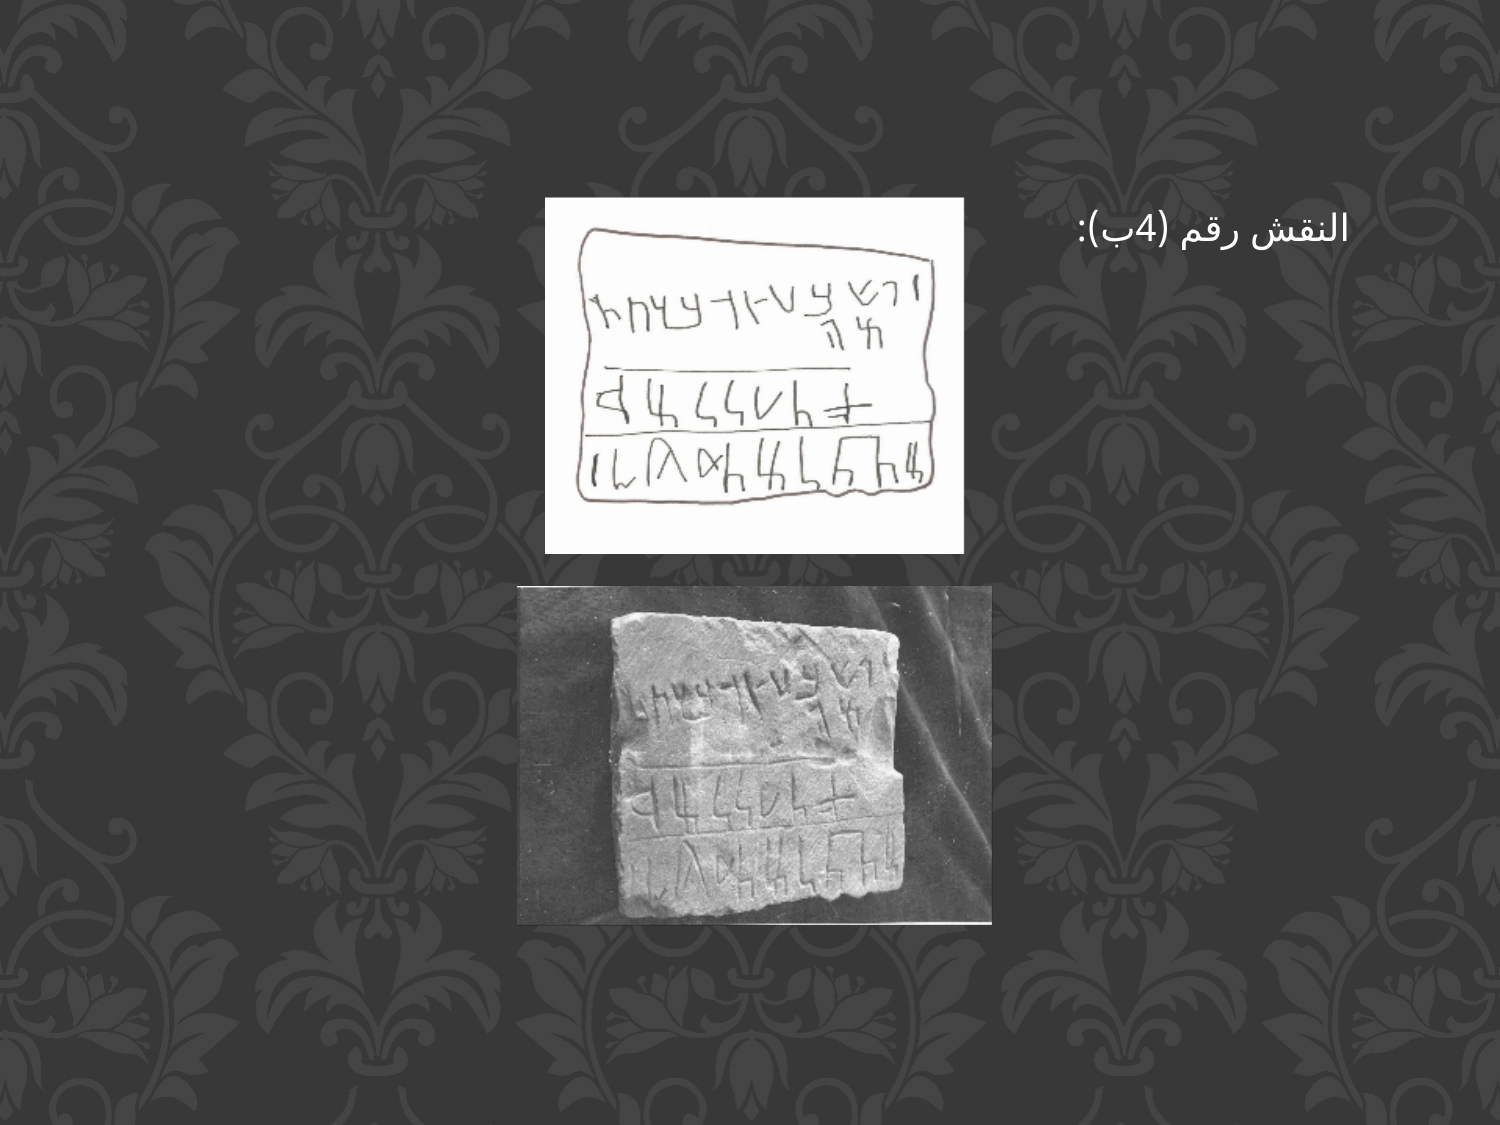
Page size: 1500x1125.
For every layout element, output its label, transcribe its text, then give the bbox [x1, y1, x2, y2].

picture [516, 585, 994, 927]
text_box النقش رقم (4ب): [1035, 196, 1365, 256]
picture [544, 196, 966, 555]
